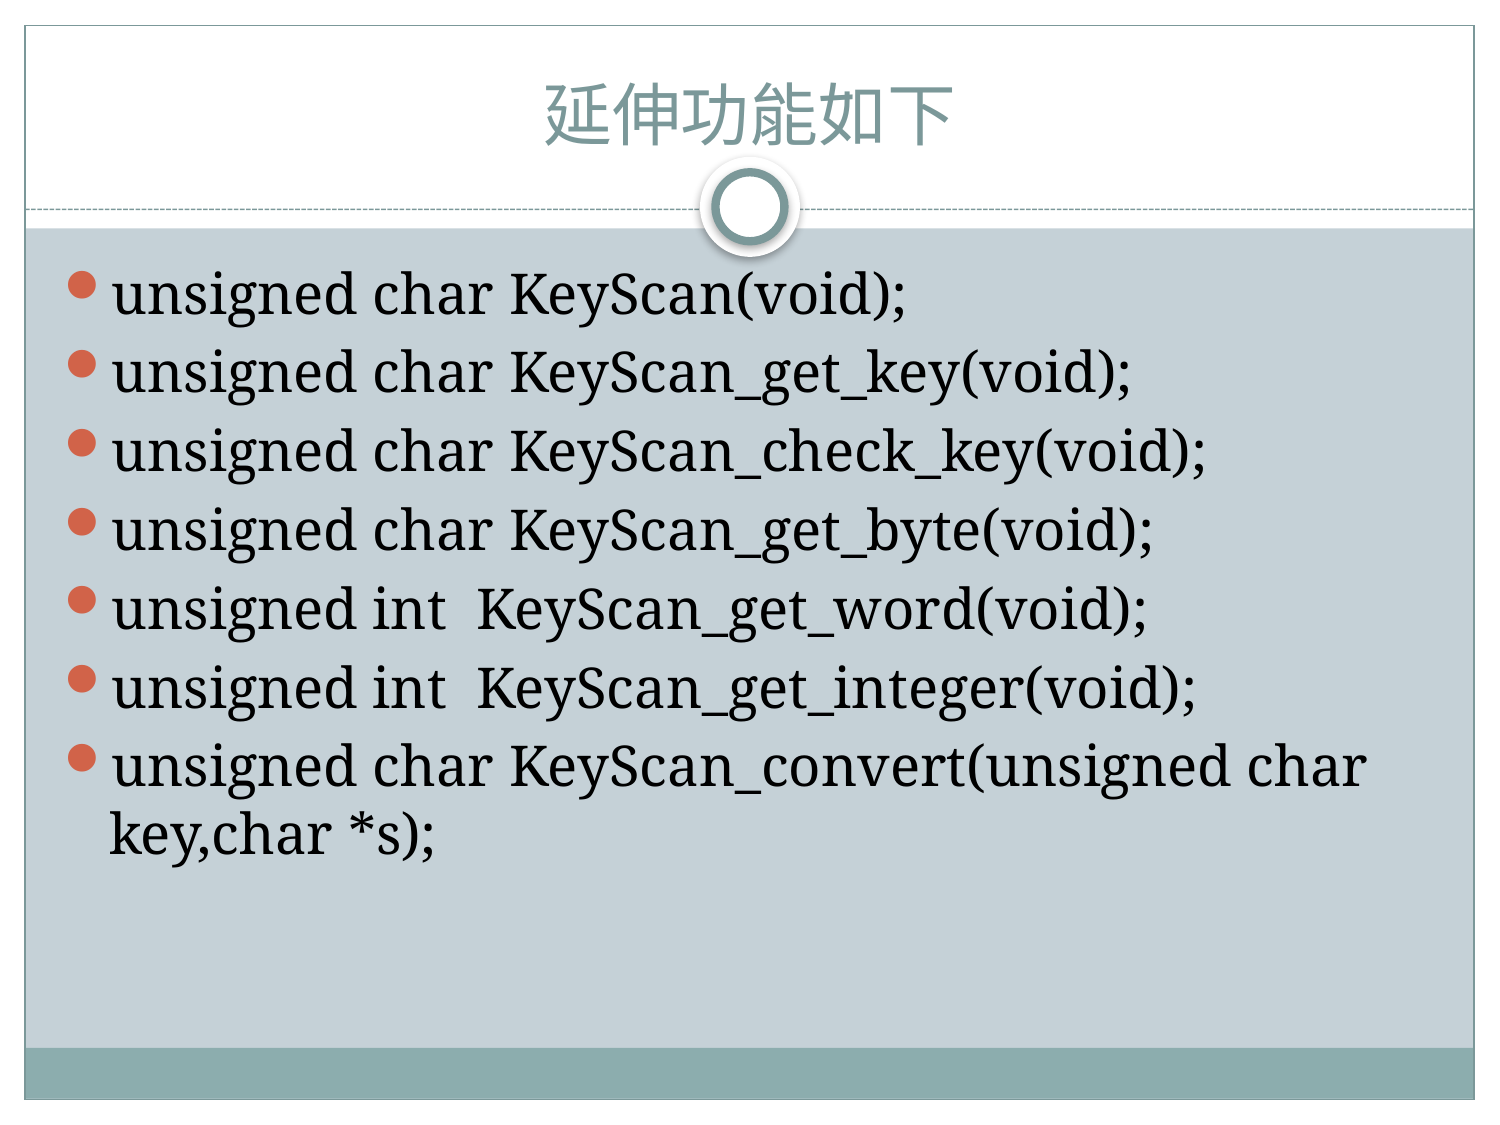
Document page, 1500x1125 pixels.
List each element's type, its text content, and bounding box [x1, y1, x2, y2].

title 延伸功能如下 [49, 37, 1450, 162]
list unsigned char KeyScan(void); unsigned char KeyScan_get_key(void); unsigned char KeyScan_check_key(void); unsigned char KeyScan_get_byte(void); unsigned int KeyScan_get_word(void); unsigned int KeyScan_get_integer(void); unsigned char KeyScan_convert(unsigned char key,char *s); [49, 250, 1445, 1001]
